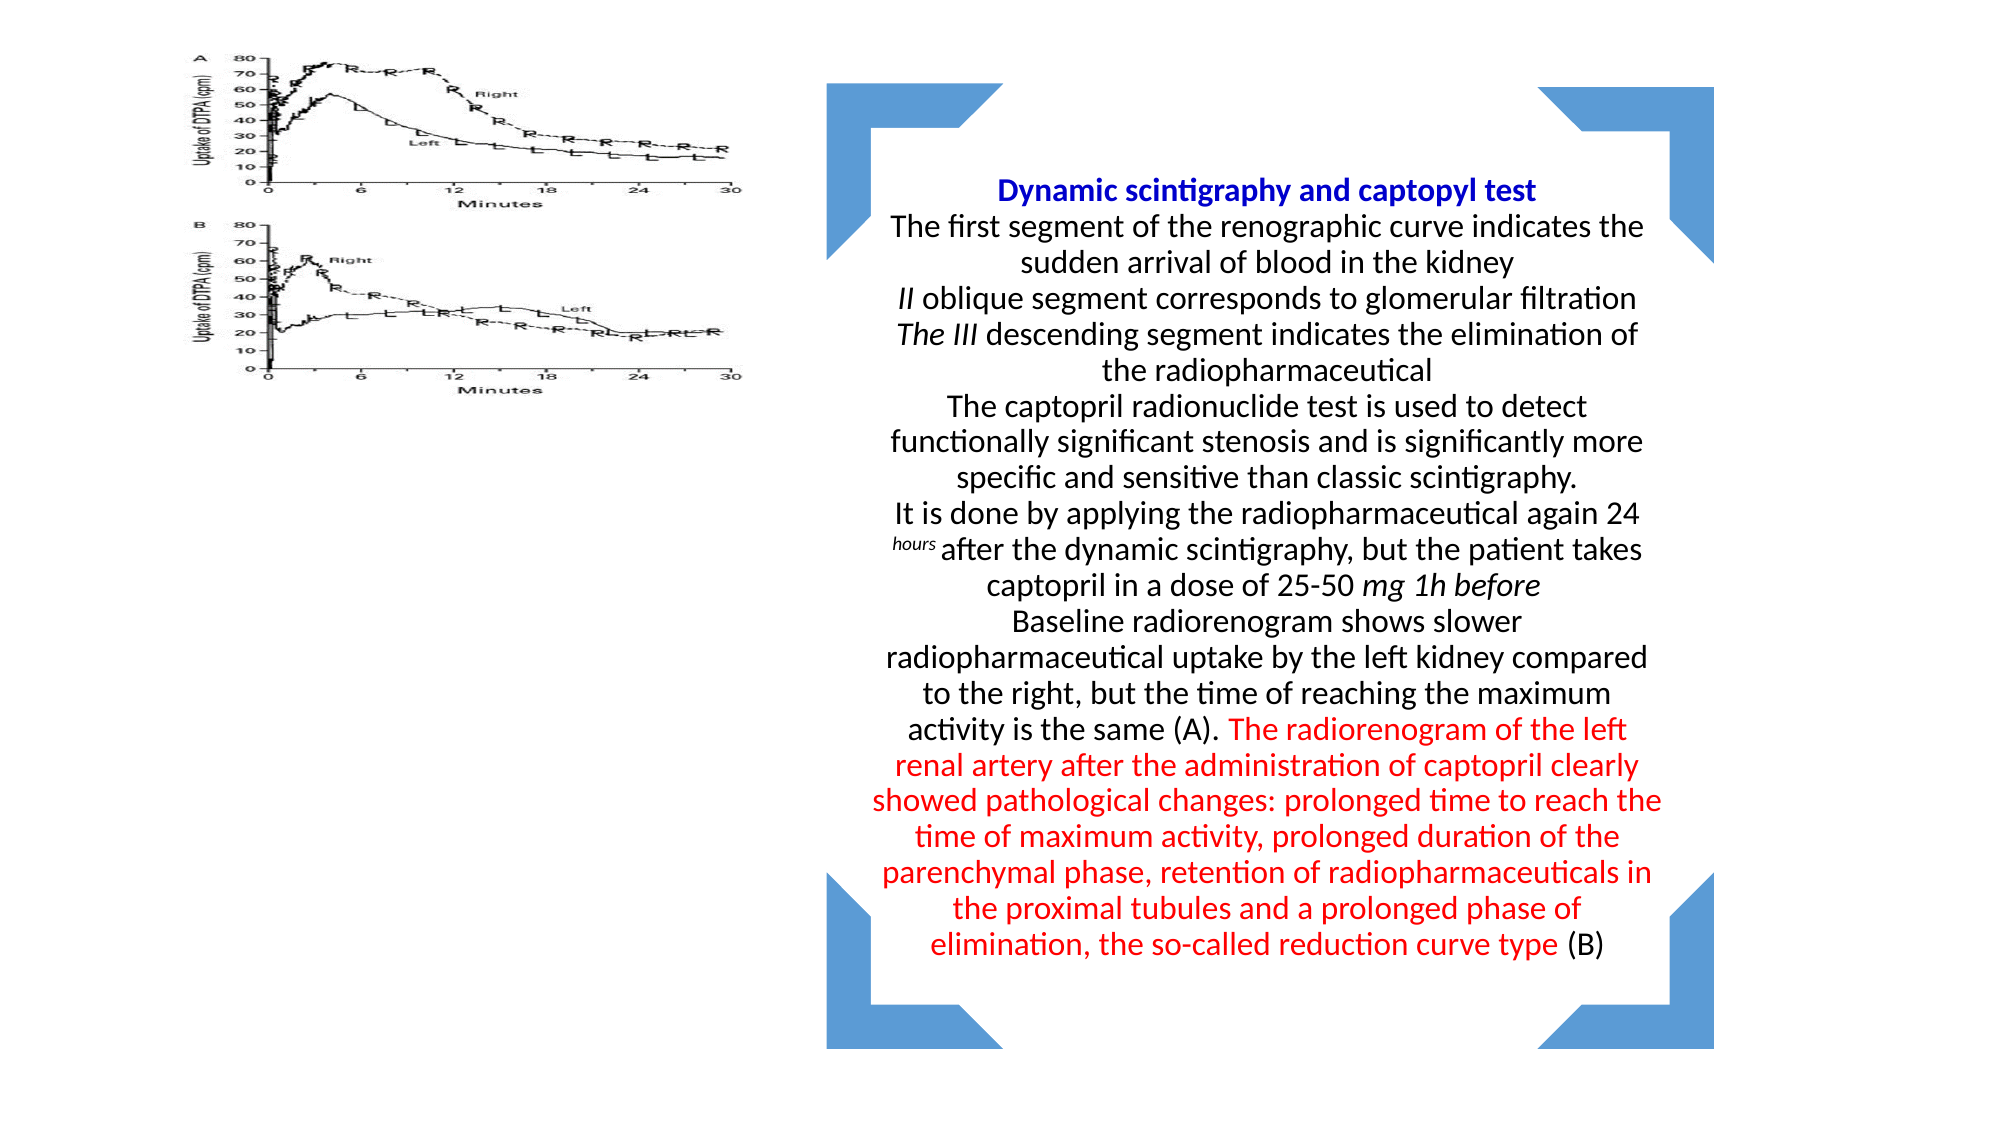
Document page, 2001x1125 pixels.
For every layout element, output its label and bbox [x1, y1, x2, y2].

list [137, 30, 1882, 1083]
